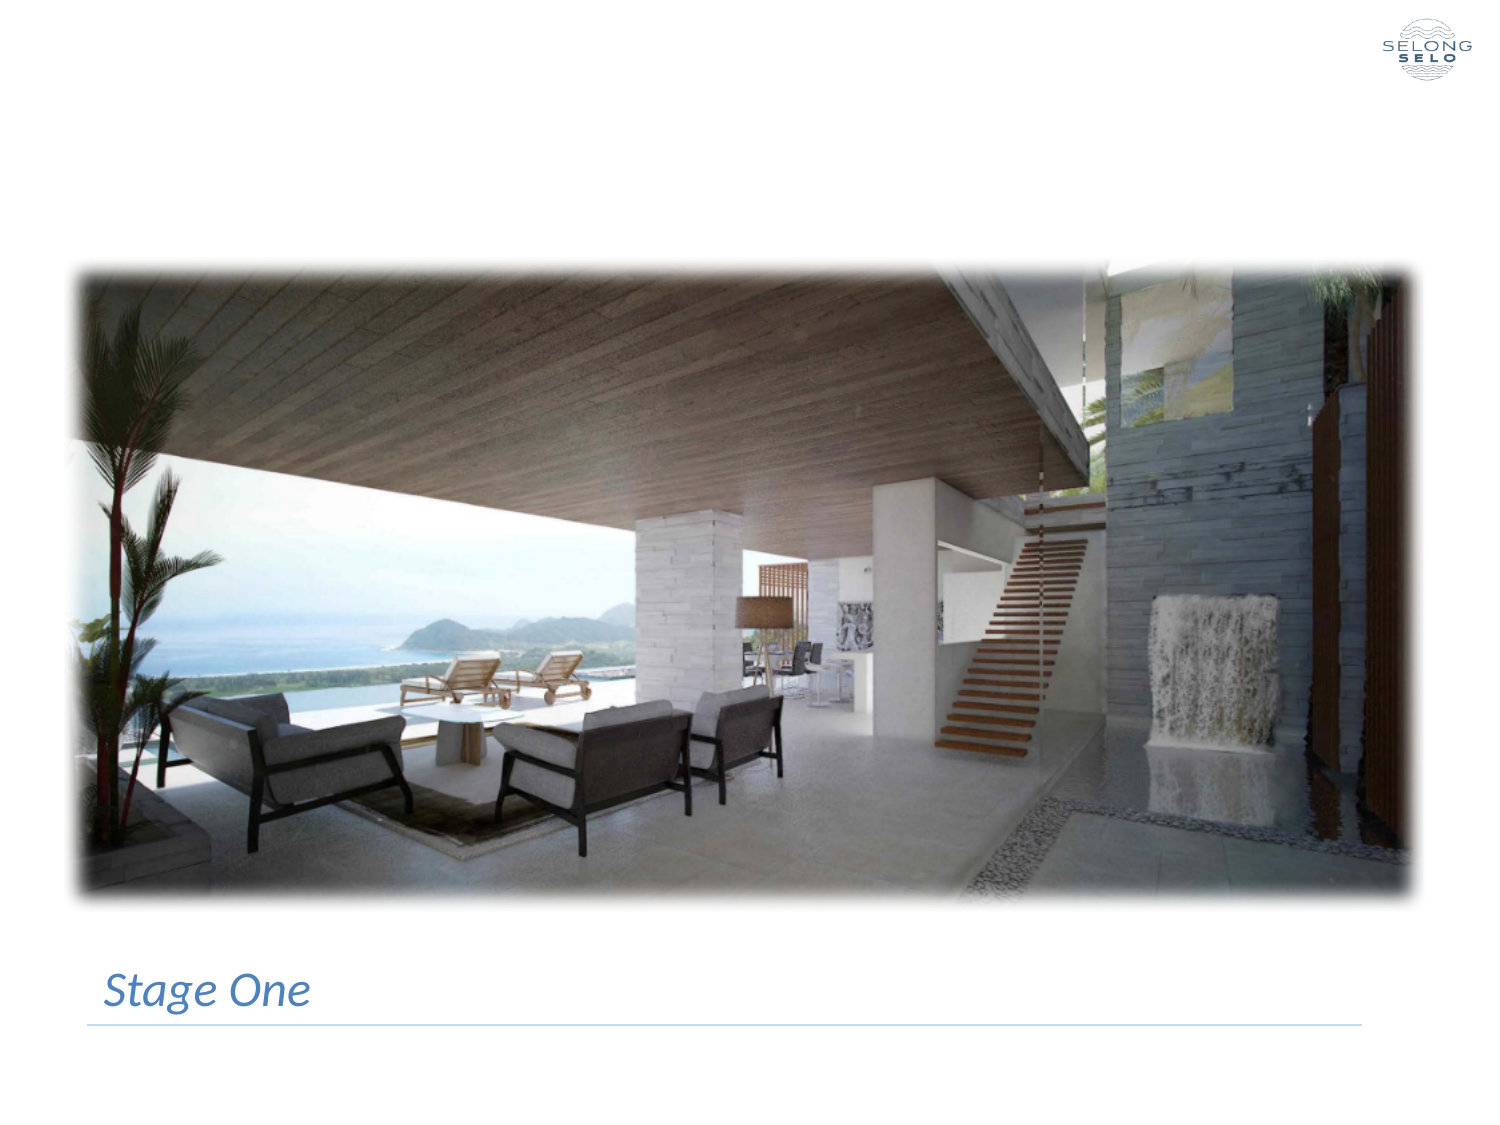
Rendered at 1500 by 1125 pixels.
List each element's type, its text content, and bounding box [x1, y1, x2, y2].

picture [63, 257, 1425, 912]
picture [1379, 8, 1476, 89]
text_box Stage One [88, 949, 327, 1024]
